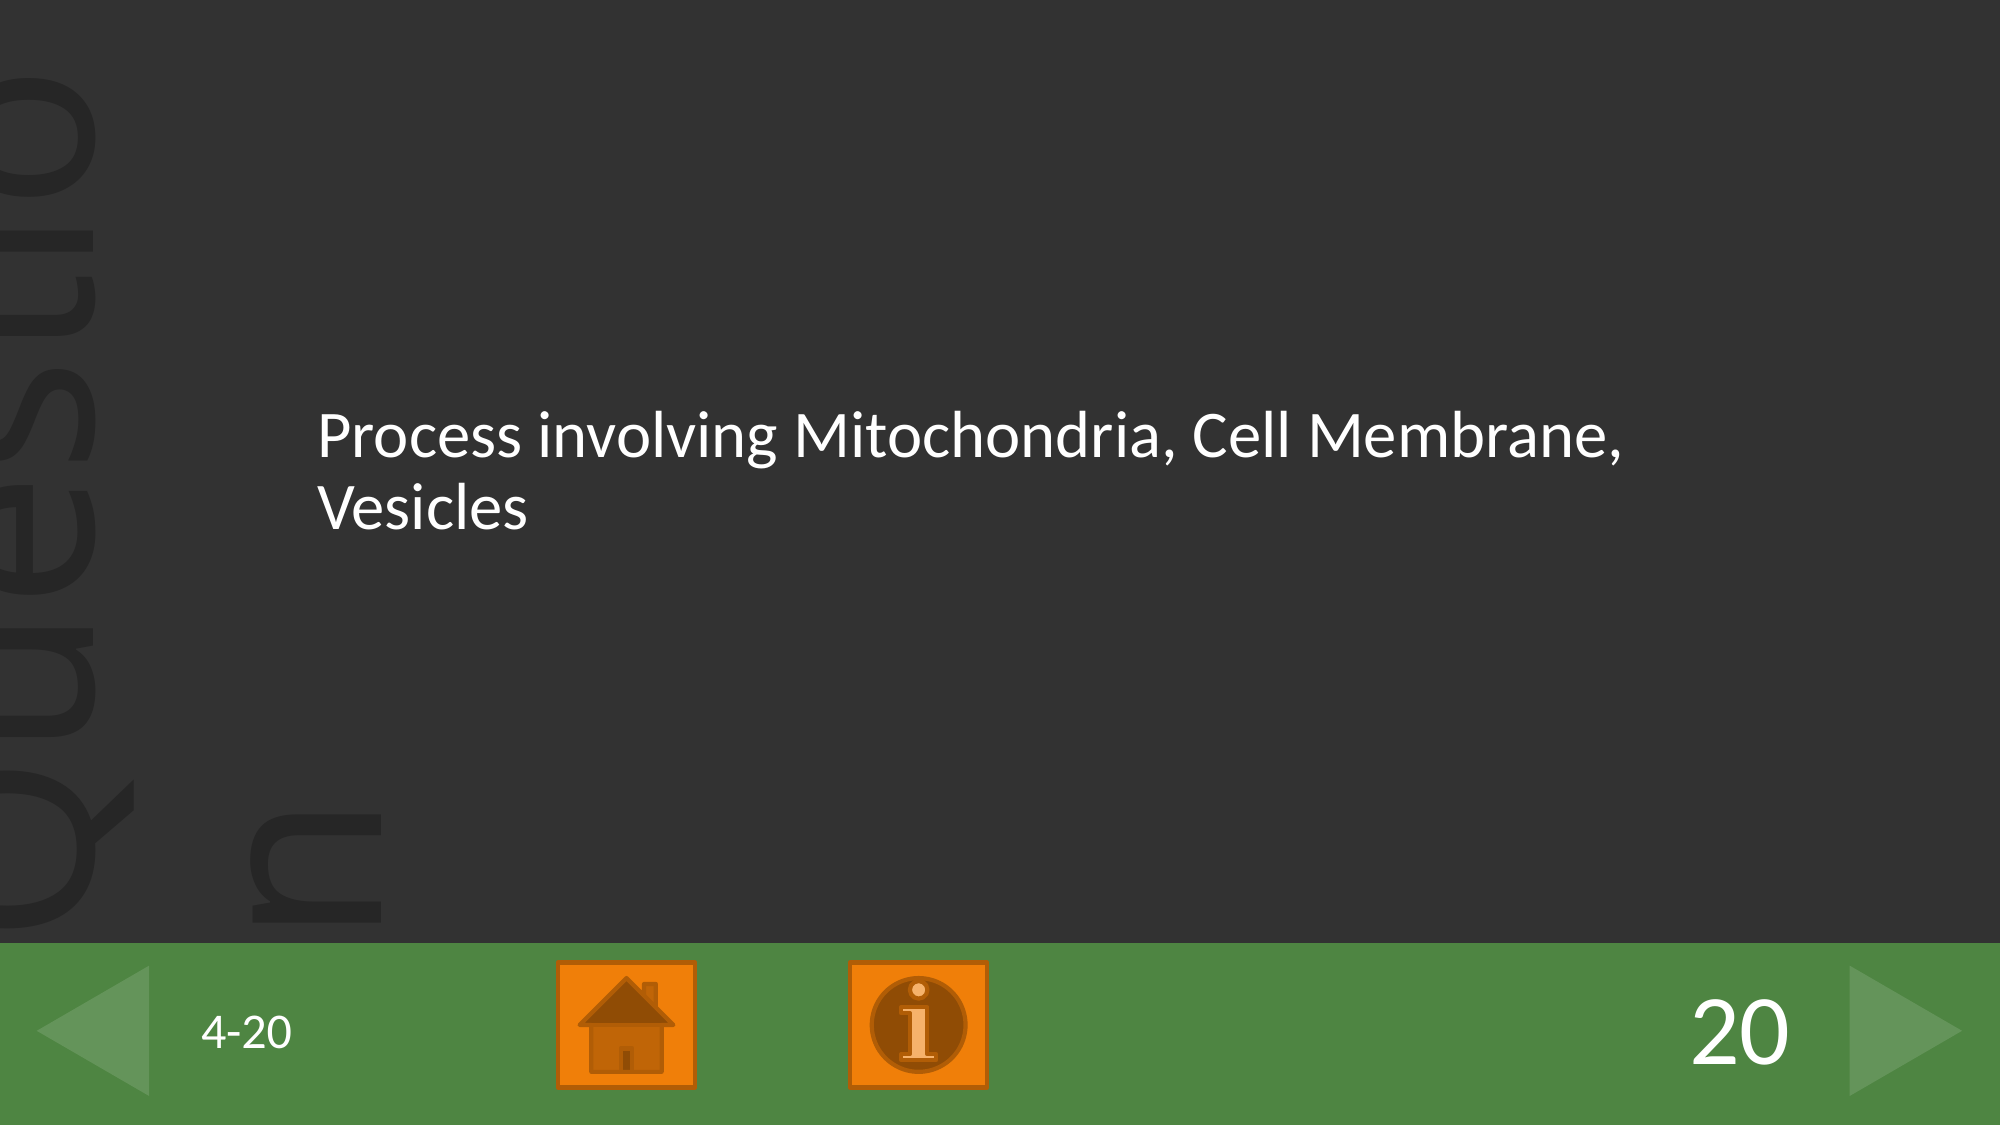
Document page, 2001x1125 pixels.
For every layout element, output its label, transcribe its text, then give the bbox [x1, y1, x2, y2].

list Process involving Mitochondria, Cell Membrane, Vesicles [302, 307, 1760, 636]
title 4-20 [185, 967, 1494, 1097]
text_box [556, 960, 697, 1090]
list 20 [1494, 967, 1806, 1097]
text_box [848, 960, 989, 1090]
